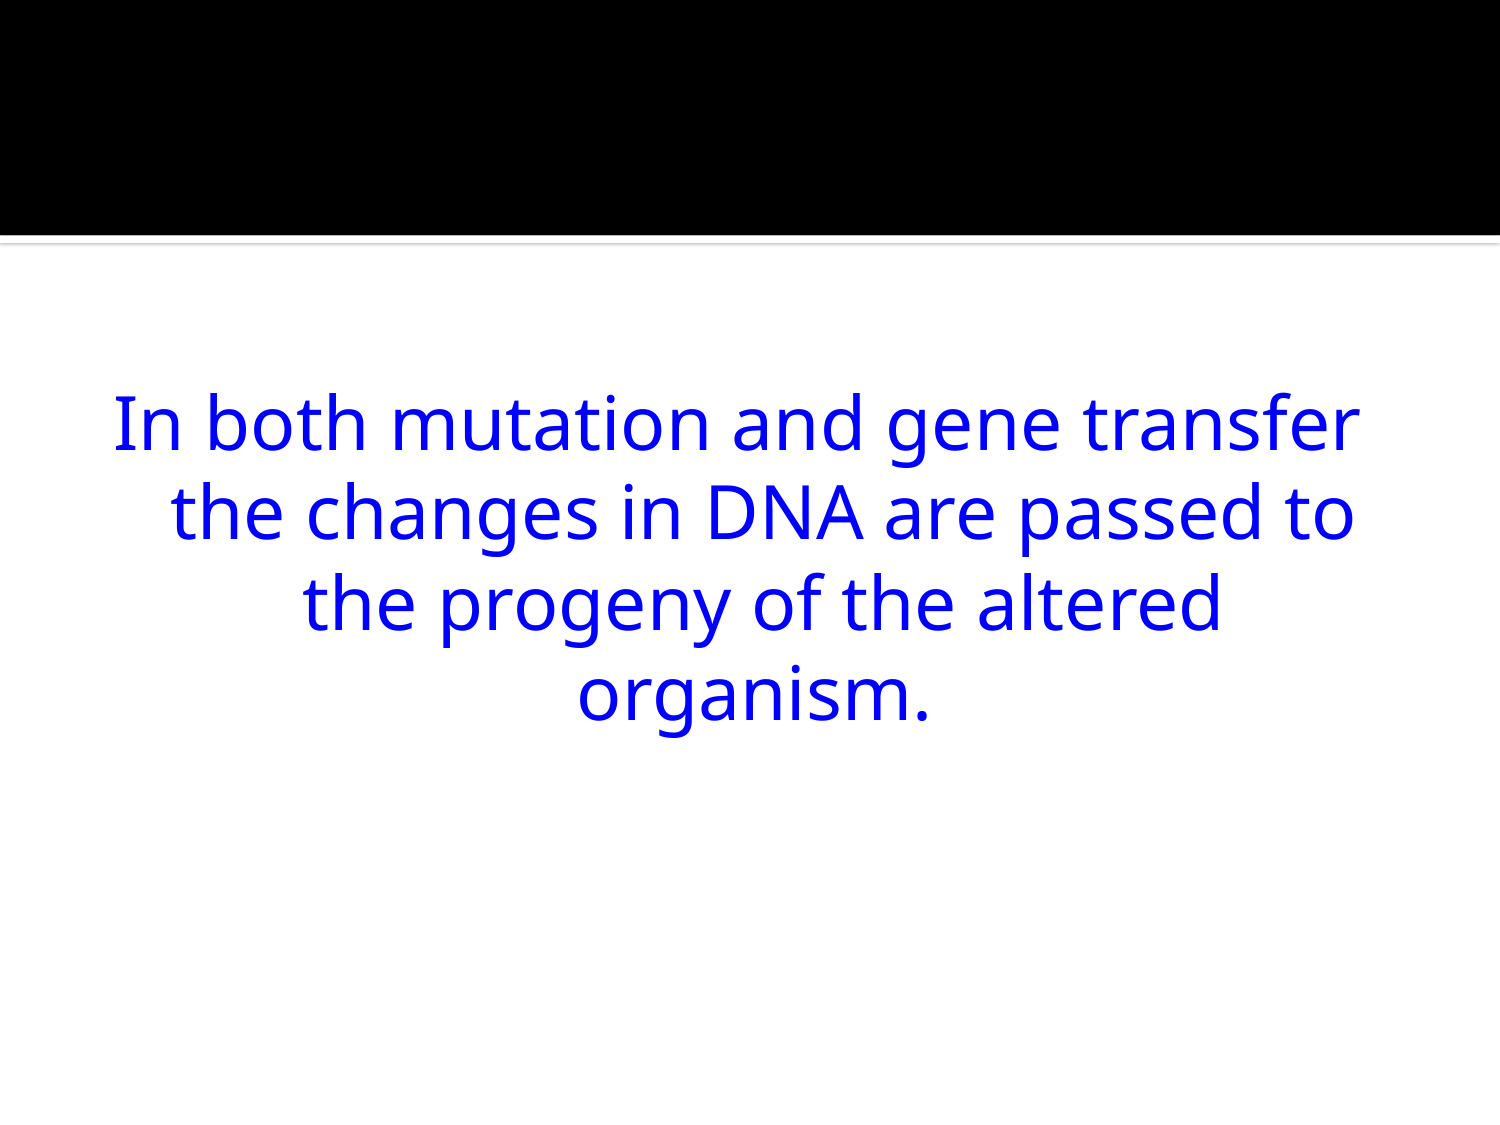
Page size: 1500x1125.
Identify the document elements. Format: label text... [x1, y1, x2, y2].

list In both mutation and gene transfer the changes in DNA are passed to the progeny of the altered organism. [75, 291, 1388, 812]
